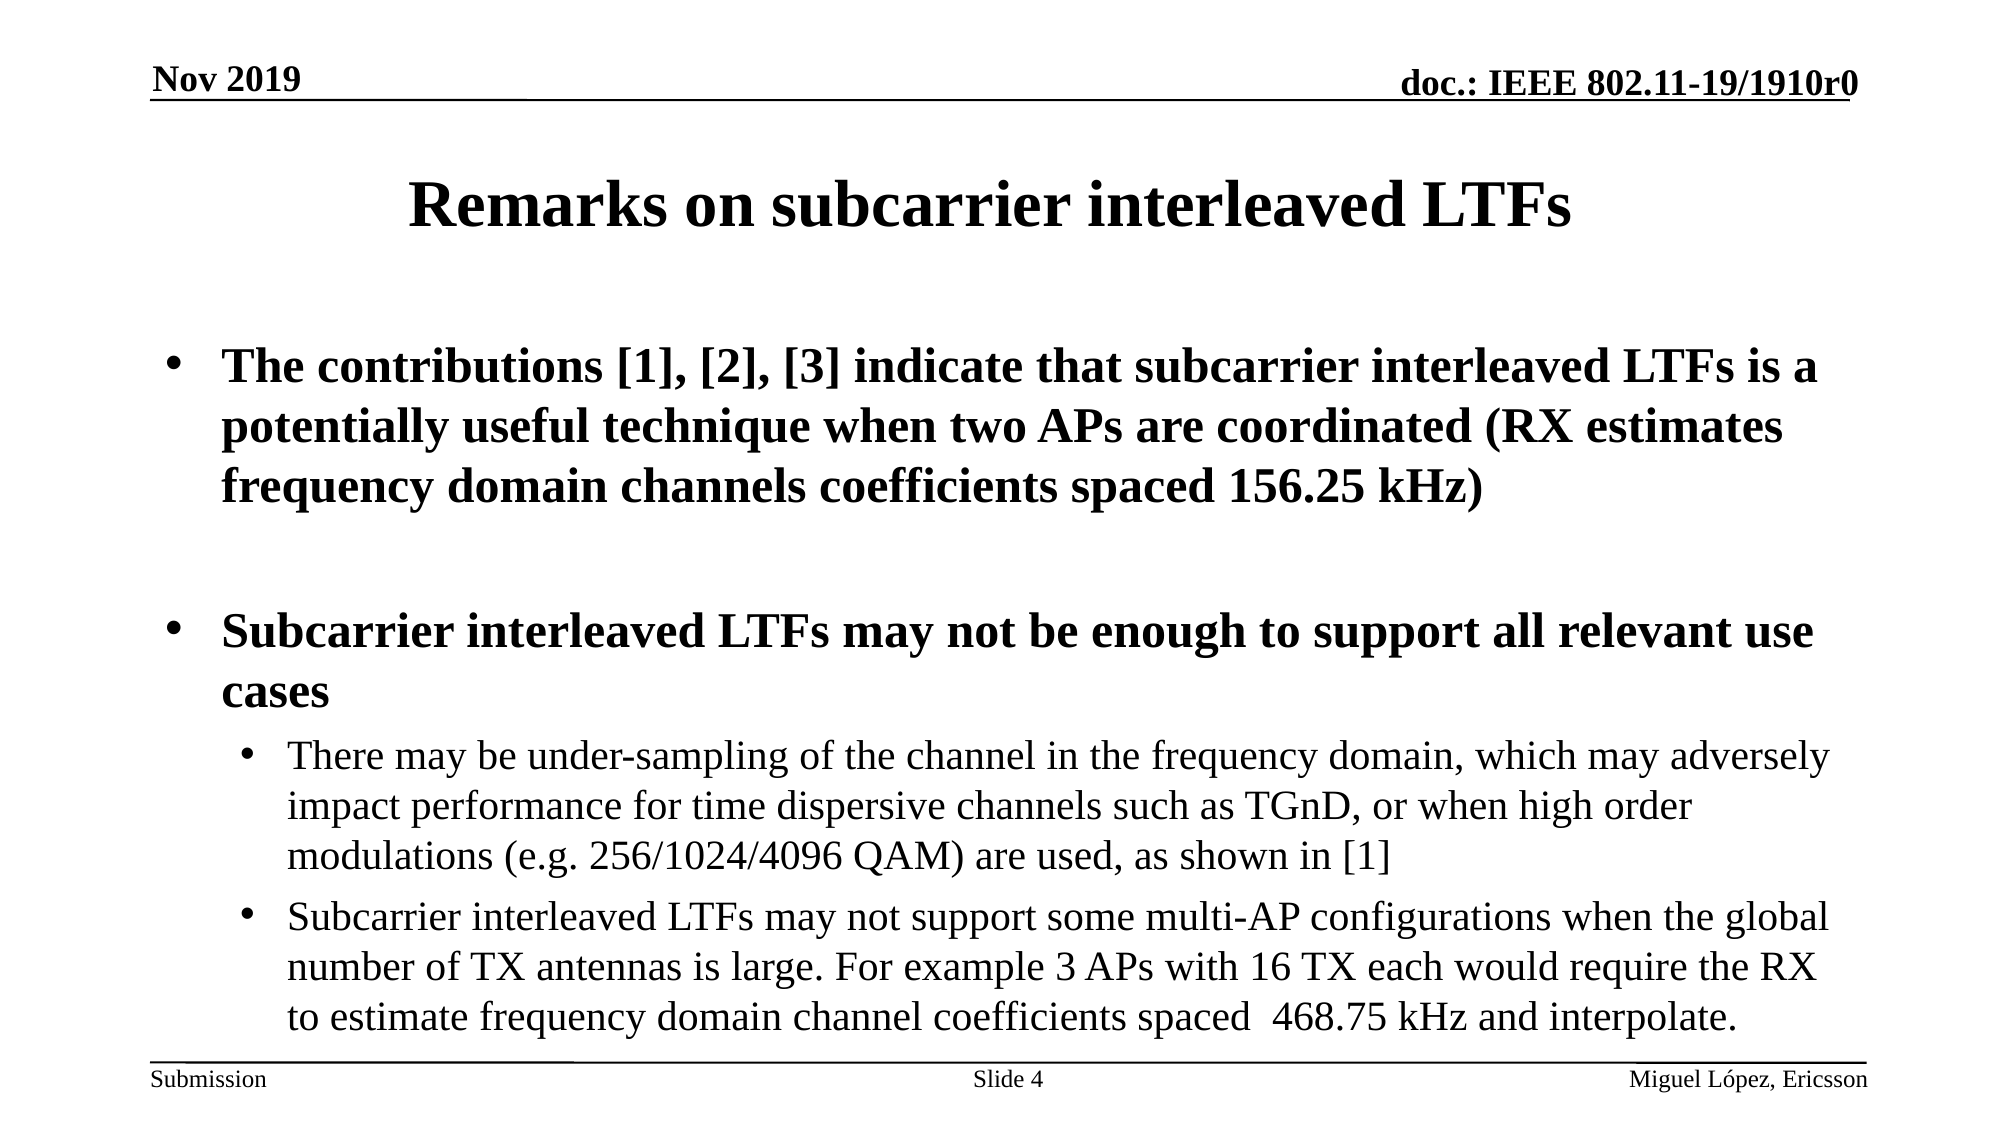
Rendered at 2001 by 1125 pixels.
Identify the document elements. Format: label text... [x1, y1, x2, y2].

slide_number Slide 4 [950, 1061, 1067, 1123]
footer Miguel López, Ericsson [1171, 1061, 1869, 1093]
list The contributions [1], [2], [3] indicate that subcarrier interleaved LTFs is a potentially useful technique when two APs are coordinated (RX estimates frequency domain channels coefficients spaced 156.25 kHz) Subcarrier interleaved LTFs may not be enough to support all relevant use cases There may be under-sampling of the channel in the frequency domain, which may adversely impact performance for time dispersive channels such as TGnD, or when high order modulations (e.g. 256/1024/4096 QAM) are used, as shown in [1] Subcarrier interleaved LTFs may not support some multi-AP configurations when the global number of TX antennas is large. For example 3 APs with 16 TX each would require the RX to estimate frequency domain channel coefficients spaced 468.75 kHz and interpolate. [149, 324, 1850, 1000]
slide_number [152, 54, 563, 100]
title Remarks on subcarrier interleaved LTFs [149, 112, 1850, 288]
